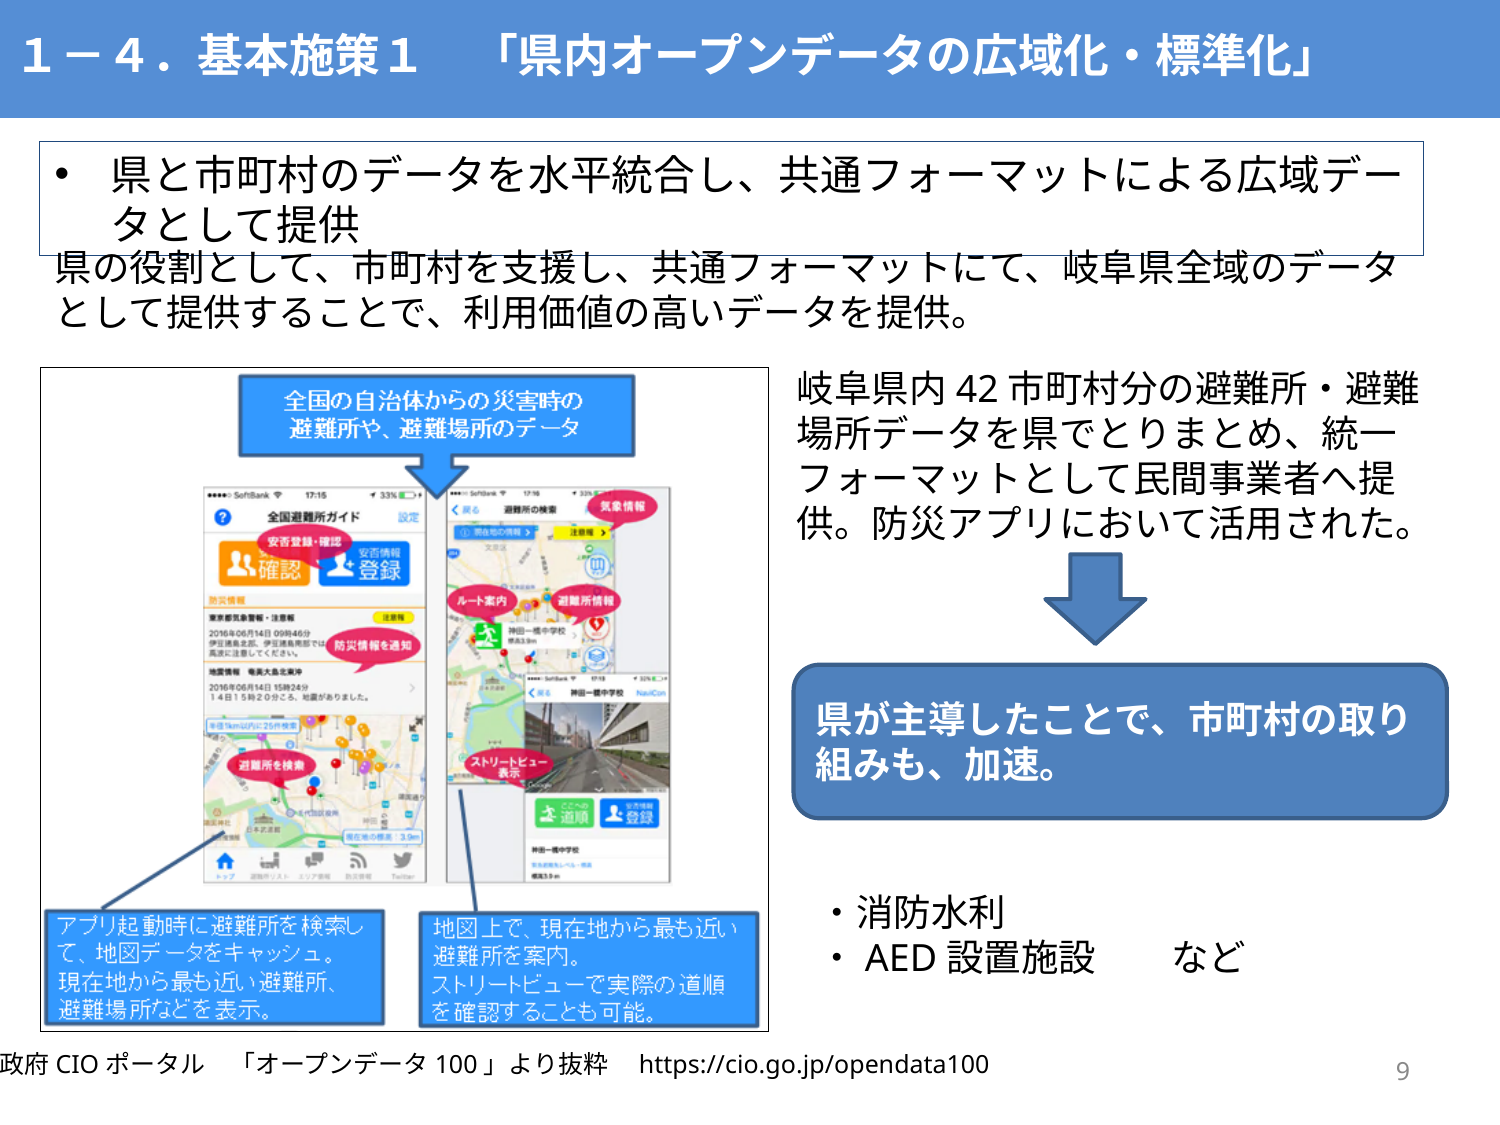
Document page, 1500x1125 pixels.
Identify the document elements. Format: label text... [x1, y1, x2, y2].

picture [0, 0, 1500, 118]
title １－４．基本施策１ 「県内オープンデータの広域化・標準化」 [0, 19, 1361, 112]
text_box 岐阜県内42市町村分の避難所・避難場所データを県でとりまとめ、統一フォーマットとして民間事業者へ提供。防災アプリにおいて活用された。 [782, 357, 1466, 553]
slide_number 9 [1074, 1042, 1425, 1103]
text_box 県が主導したことで、市町村の取り組みも、加速。 [791, 662, 1450, 821]
text_box 県の役割として、市町村を支援し、共通フォーマットにて、岐阜県全域のデータとして提供することで、利用価値の高いデータを提供。 [39, 236, 1424, 342]
text_box ・消防水利 ・AED設置施設 など [803, 881, 1425, 987]
text_box [1043, 552, 1148, 646]
picture [39, 367, 769, 1032]
text_box 政府CIOポータル 「オープンデータ100」より抜粋 https://cio.go.jp/opendata100 [0, 1041, 1005, 1087]
text_box 県と市町村のデータを水平統合し、共通フォーマットによる広域データとして提供 [39, 141, 1424, 236]
